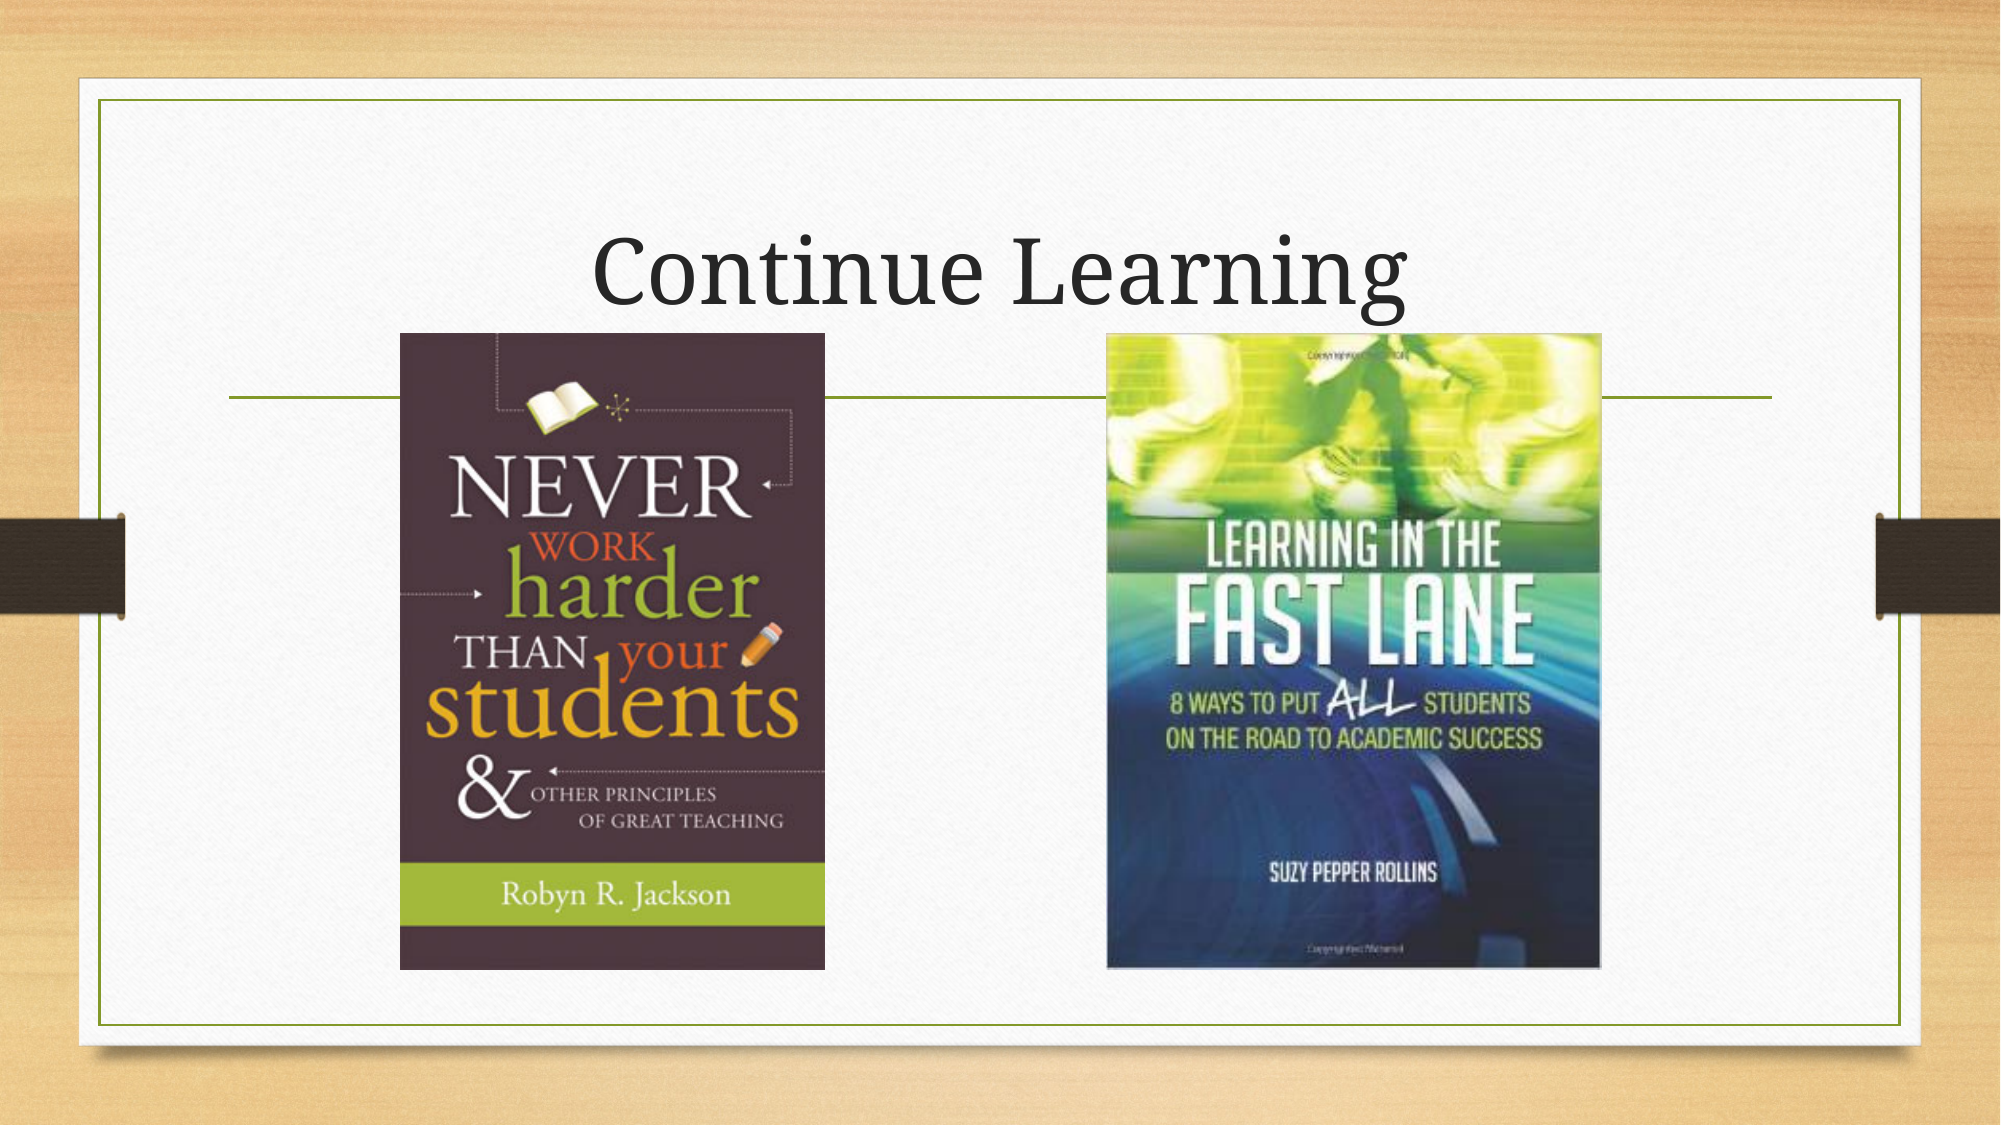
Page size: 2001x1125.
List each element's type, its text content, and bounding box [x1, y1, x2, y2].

picture [0, 0, 2001, 1125]
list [400, 333, 826, 970]
title Continue Learning [212, 161, 1788, 375]
